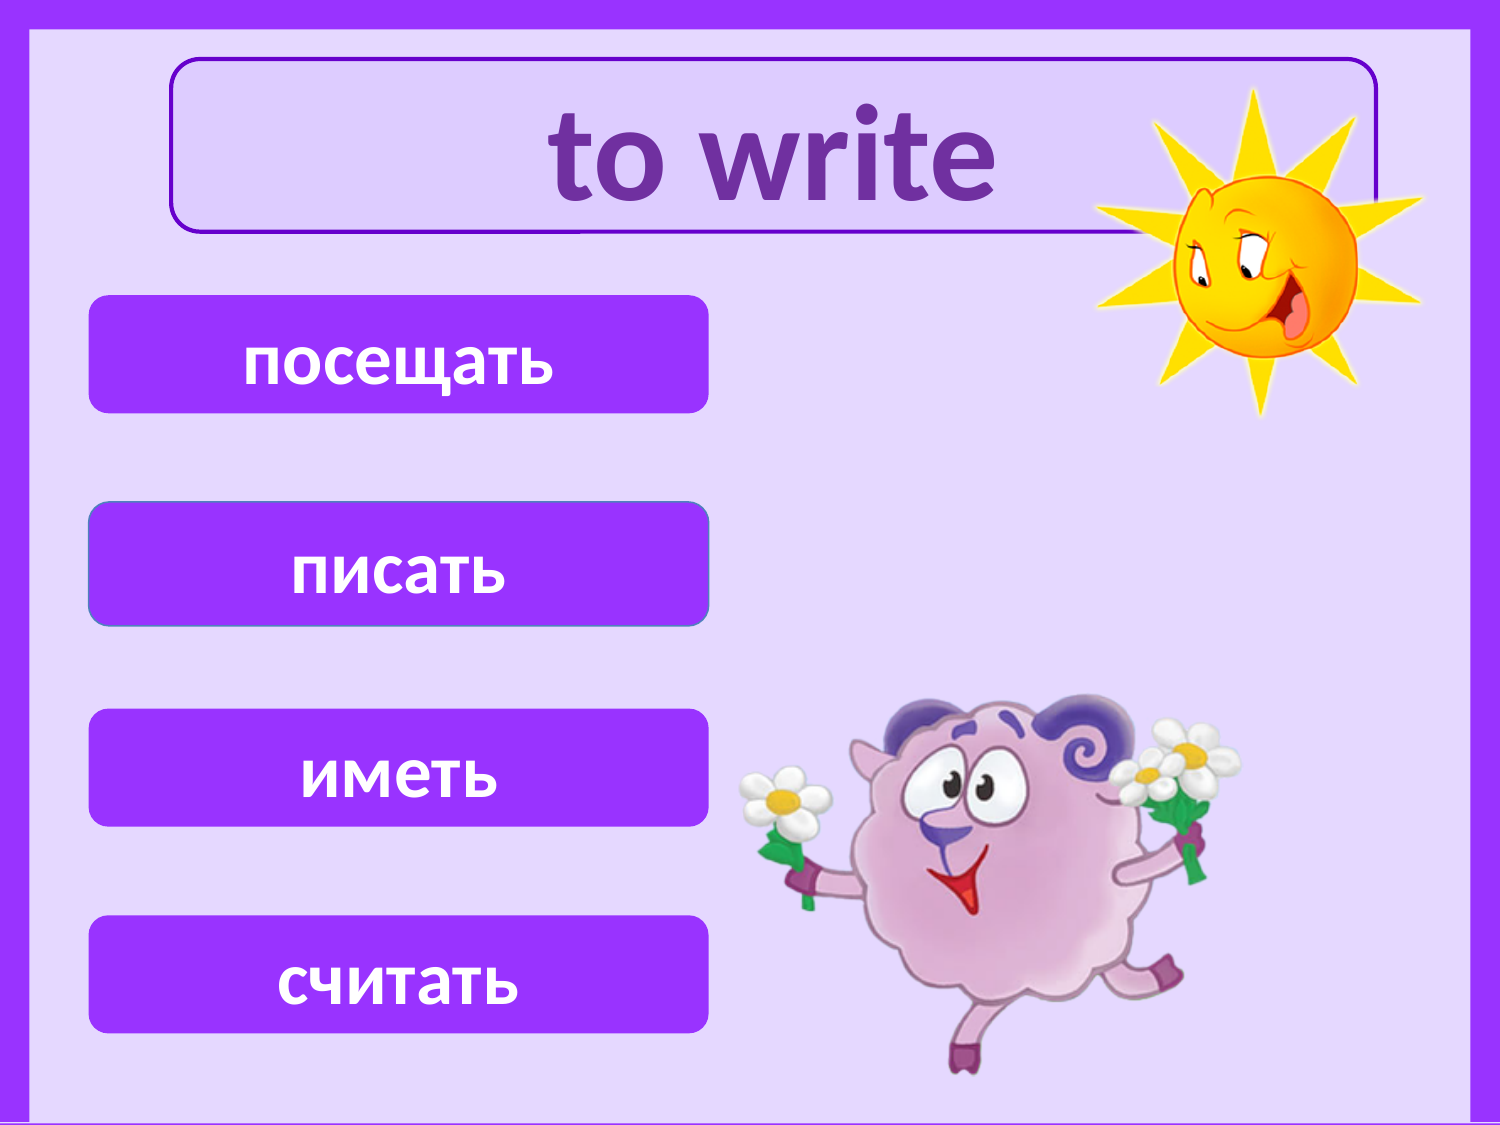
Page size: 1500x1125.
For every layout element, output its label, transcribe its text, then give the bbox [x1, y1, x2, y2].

text_box считать [88, 915, 709, 1034]
text_box [0, 1121, 1500, 1125]
picture [1080, 72, 1439, 438]
text_box [0, 0, 1500, 32]
text_box писать [88, 501, 709, 626]
text_box to write [169, 56, 1374, 234]
text_box иметь [88, 708, 709, 827]
text_box [0, 32, 32, 1121]
picture [737, 692, 1244, 1077]
text_box [1468, 32, 1500, 1121]
text_box посещать [88, 295, 709, 414]
